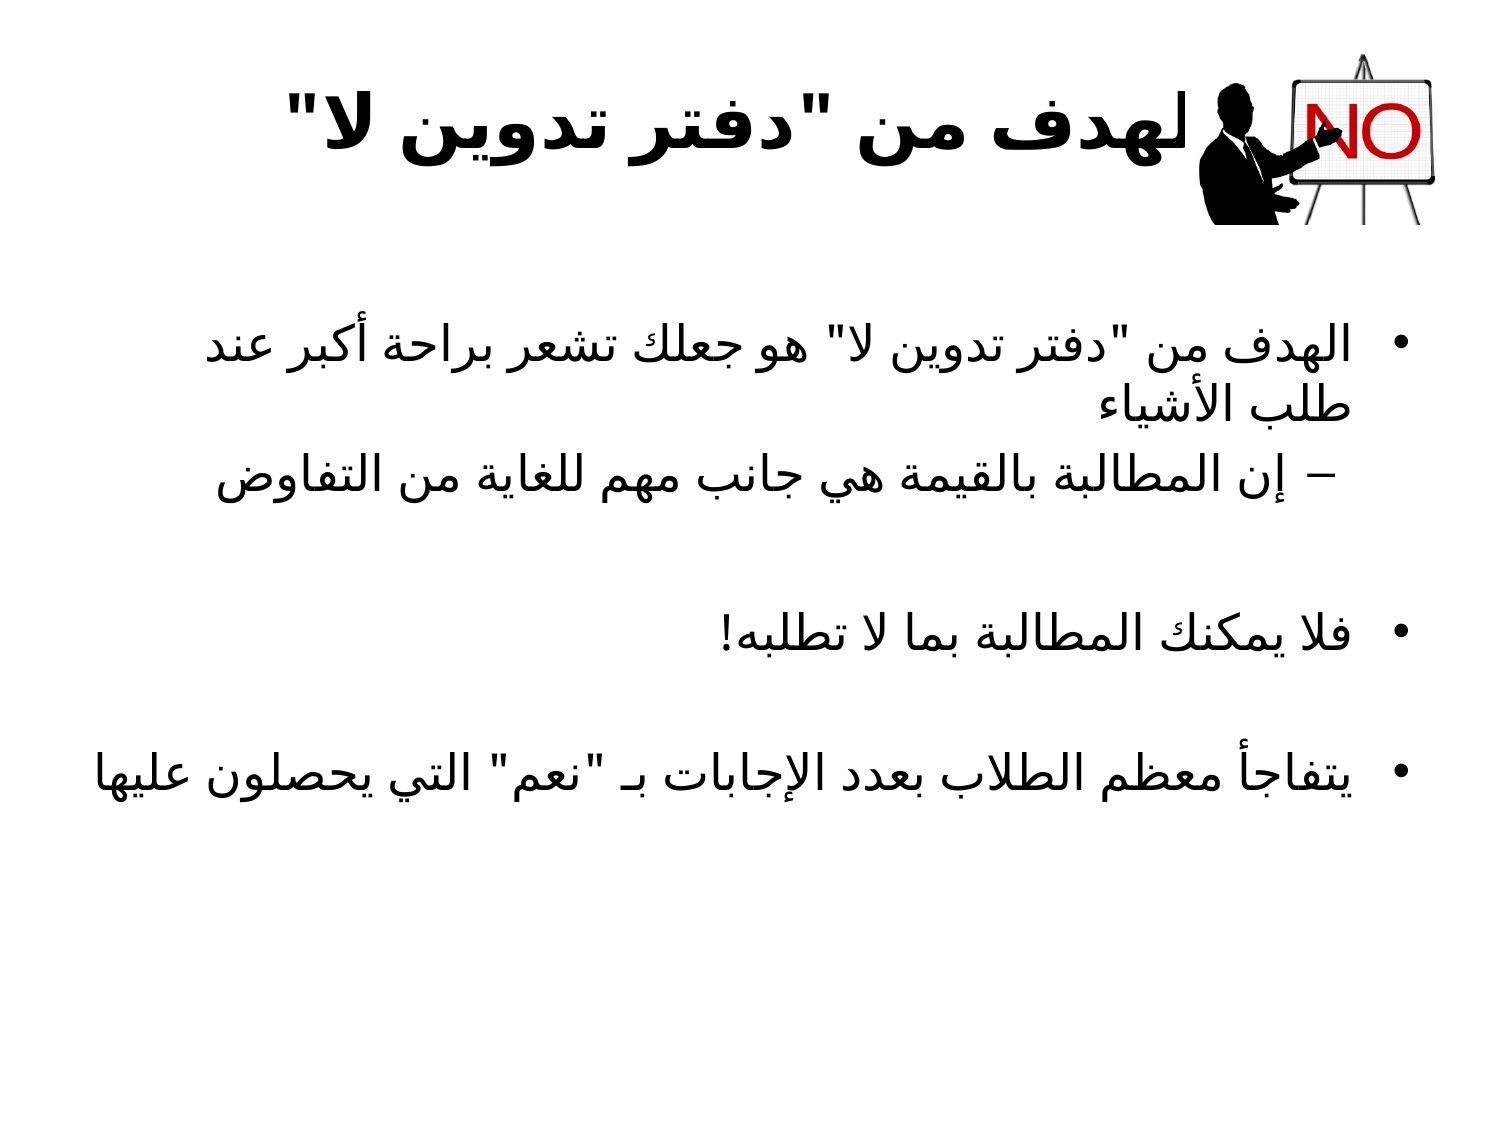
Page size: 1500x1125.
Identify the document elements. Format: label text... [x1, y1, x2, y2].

picture [1184, 37, 1451, 225]
title الهدف من "دفتر تدوين لا" [75, 24, 1431, 213]
list الهدف من "دفتر تدوين لا" هو جعلك تشعر براحة أكبر عند طلب الأشياء إن المطالبة بالقيمة هي جانب مهم للغاية من التفاوض فلا يمكنك المطالبة بما لا تطلبه! يتفاجأ معظم الطلاب بعدد الإجابات بـ "نعم" التي يحصلون عليها [75, 303, 1425, 929]
